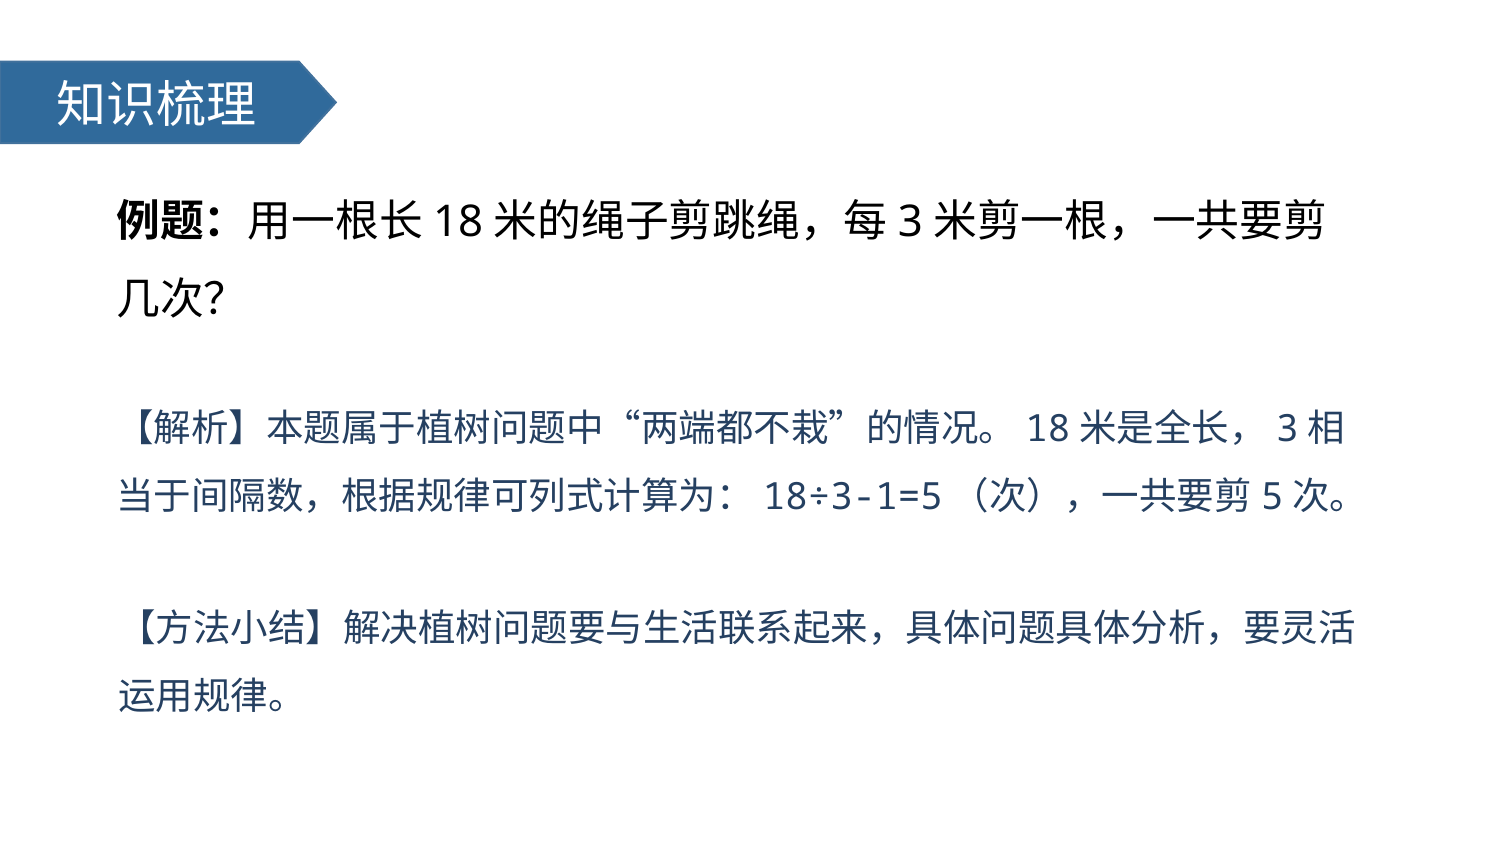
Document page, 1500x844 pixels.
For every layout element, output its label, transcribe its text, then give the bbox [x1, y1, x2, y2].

text_box 【解析】本题属于植树问题中“两端都不栽”的情况。18米是全长，3相当于间隔数，根据规律可列式计算为：18÷3-1=5（次），一共要剪5次。 [105, 376, 1372, 523]
text_box 知识梳理 [0, 61, 336, 144]
text_box 例题：用一根长18米的绳子剪跳绳，每3米剪一根，一共要剪几次？ [105, 160, 1372, 329]
text_box 【方法小结】解决植树问题要与生活联系起来，具体问题具体分析，要灵活运用规律。 [106, 576, 1371, 723]
